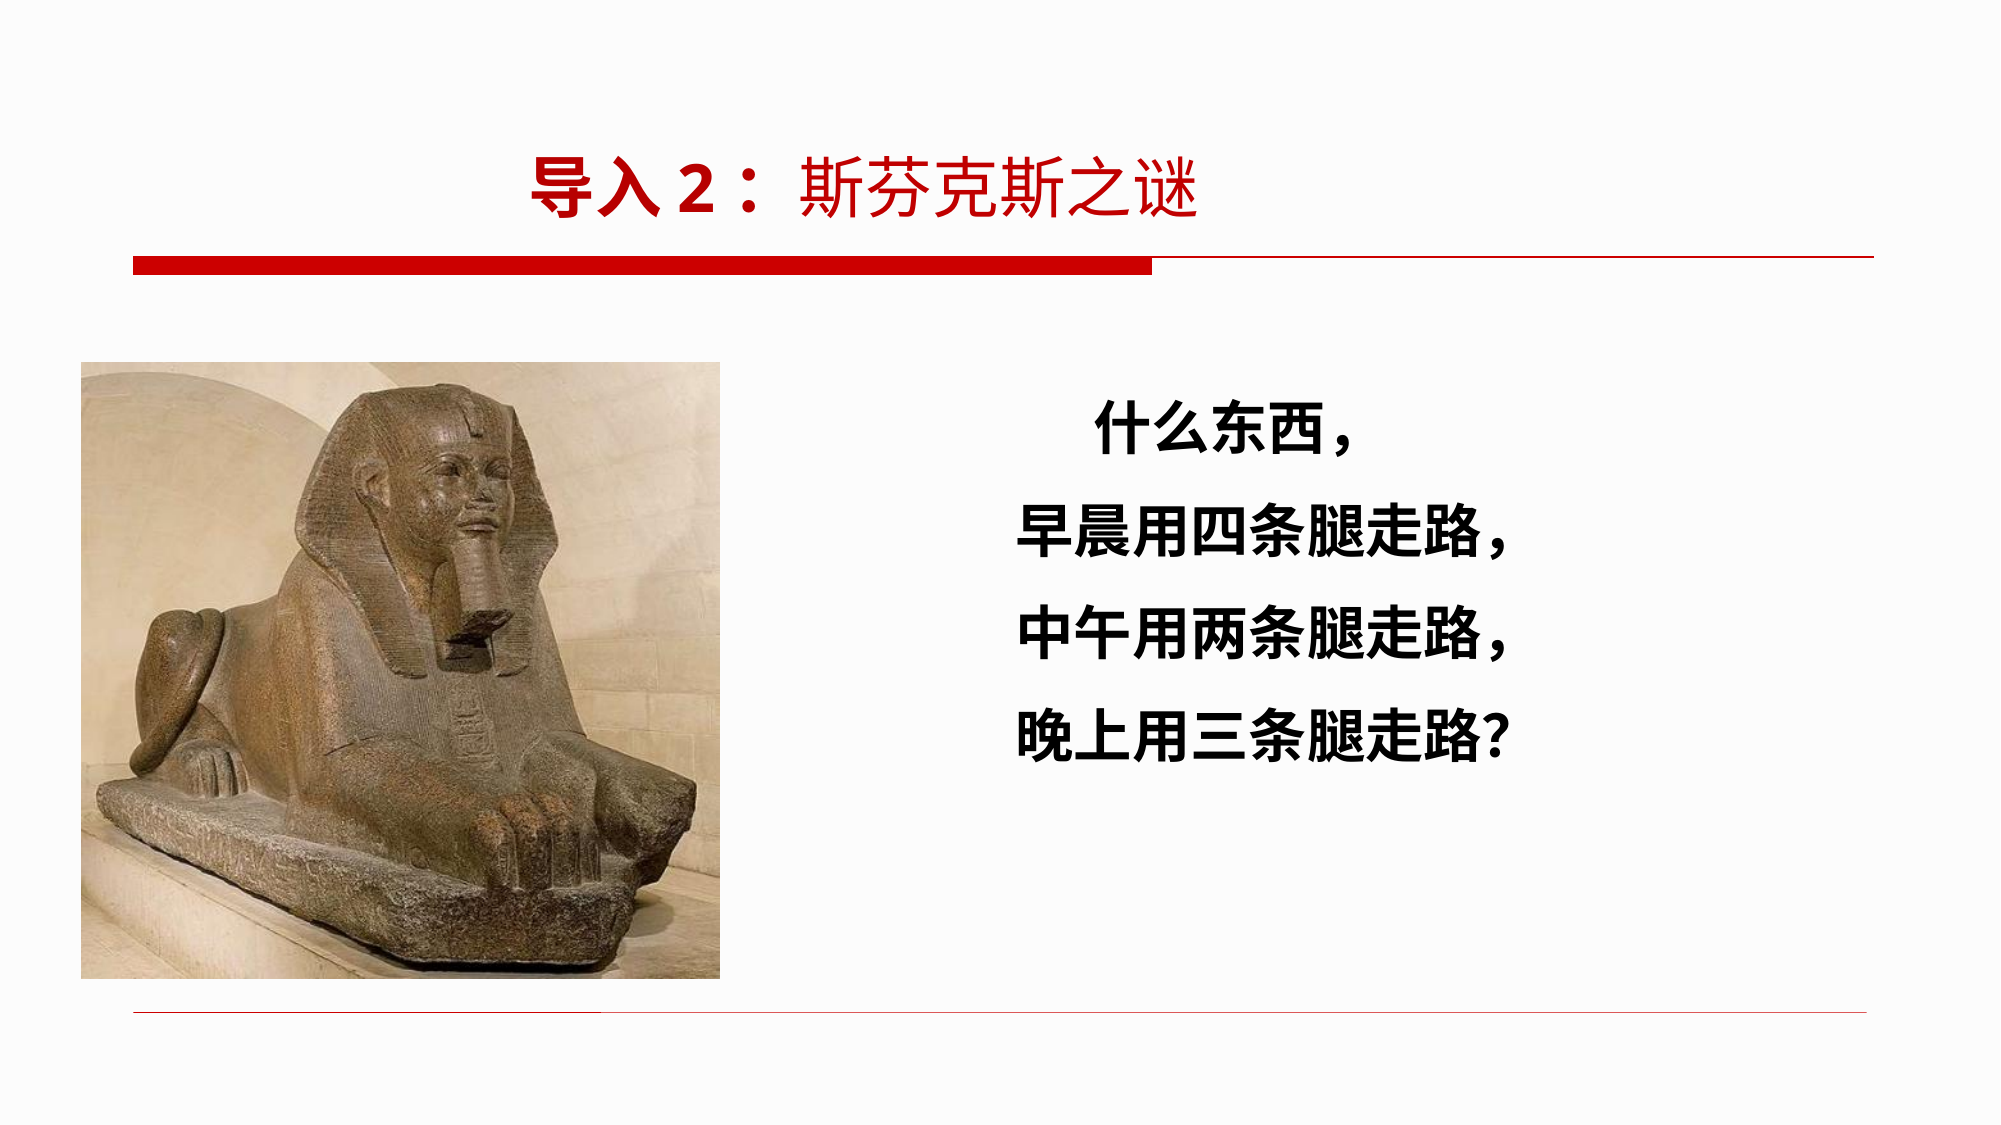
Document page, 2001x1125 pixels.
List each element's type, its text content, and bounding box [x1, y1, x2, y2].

text_box 什么东西， 早晨用四条腿走路， 中午用两条腿走路， 晚上用三条腿走路？ [947, 363, 1750, 1001]
picture [81, 362, 720, 979]
text_box 导入2：斯芬克斯之谜 [364, 106, 1364, 234]
